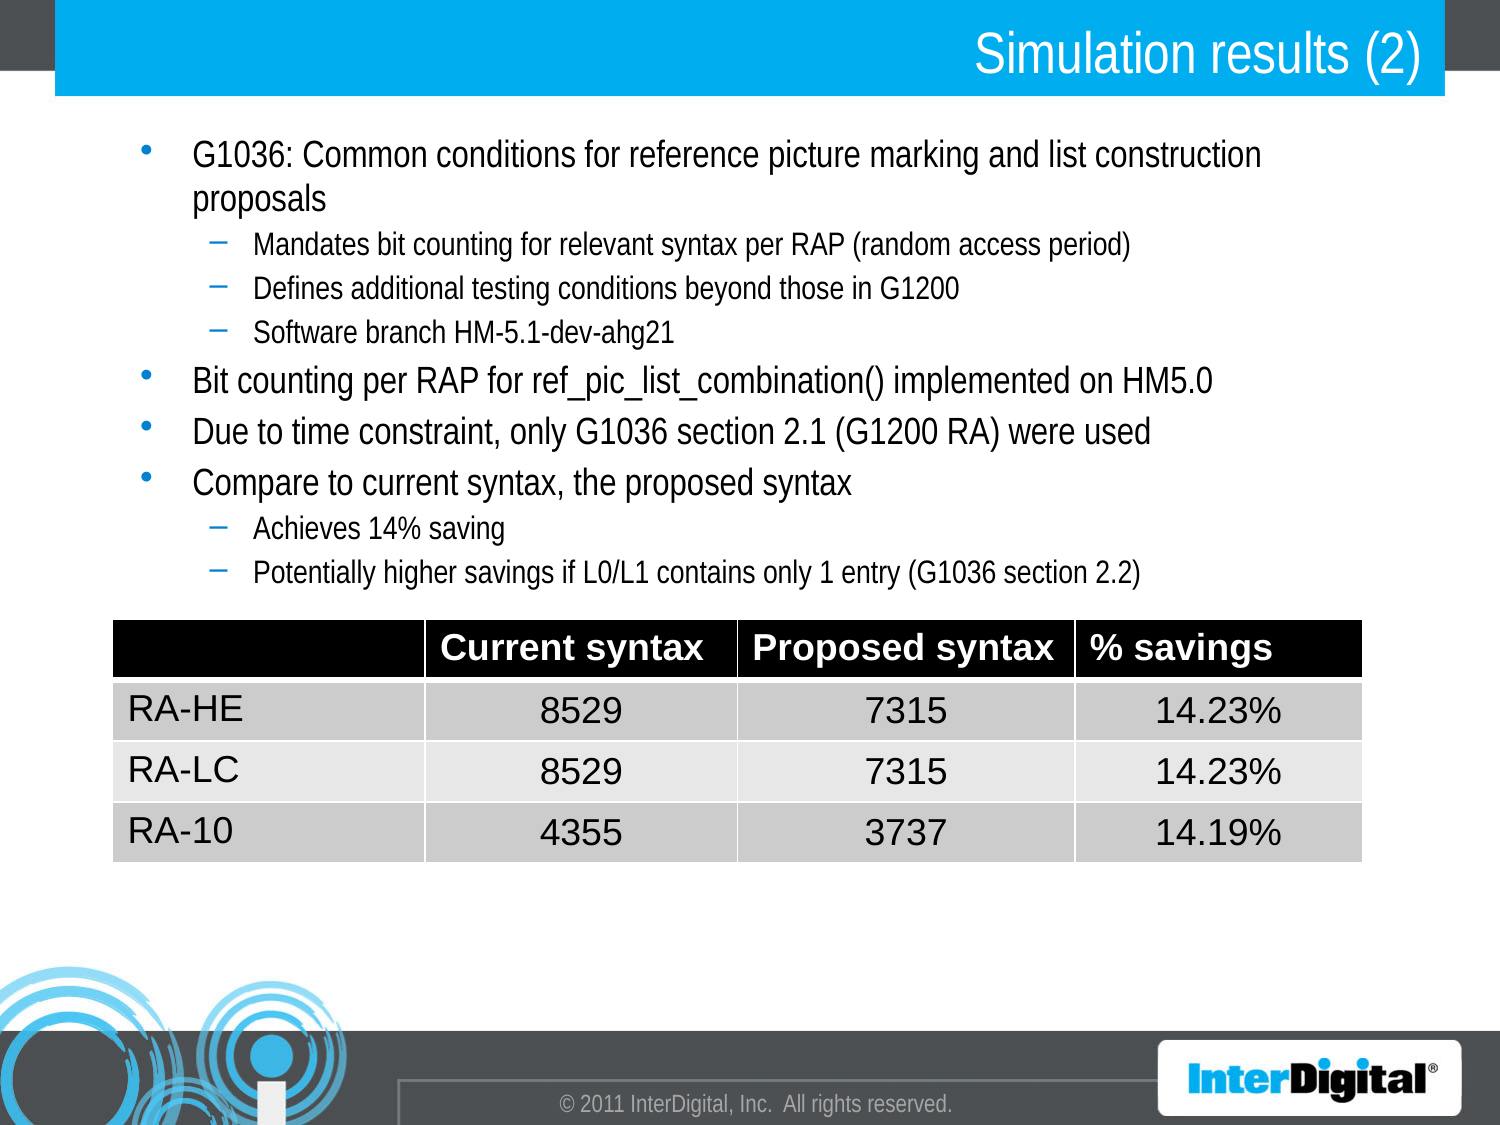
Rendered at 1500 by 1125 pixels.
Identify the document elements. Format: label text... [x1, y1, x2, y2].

table_header % savings [1076, 620, 1362, 677]
table_cell 14.19% [1076, 803, 1362, 862]
text_box G1036: Common conditions for reference picture marking and list construction proposals Mandates bit counting for relevant syntax per RAP (random access period) Defines additional testing conditions beyond those in G1200 Software branch HM-5.1-dev-ahg21 Bit counting per RAP for ref_pic_list_combination() implemented on HM5.0 Due to time constraint, only G1036 section 2.1 (G1200 RA) were used Compare to current syntax, the proposed syntax Achieves 14% saving Potentially higher savings if L0/L1 contains only 1 entry (G1036 section 2.2) [125, 125, 1375, 600]
table_cell RA-LC [113, 742, 424, 801]
table_cell RA-HE [113, 683, 424, 740]
table_cell 14.23% [1076, 742, 1362, 801]
table_cell 7315 [738, 742, 1074, 801]
table_header [113, 620, 424, 677]
table_cell 14.23% [1076, 683, 1362, 740]
table_cell RA-10 [113, 803, 424, 862]
title Simulation results (2) [74, 12, 1438, 88]
table_cell 3737 [738, 803, 1074, 862]
table_cell 8529 [426, 683, 737, 740]
table_cell 7315 [738, 683, 1074, 740]
table_cell 8529 [426, 742, 737, 801]
table_header Current syntax [426, 620, 737, 677]
table_header Proposed syntax [738, 620, 1074, 677]
table_cell 4355 [426, 803, 737, 862]
picture [0, 0, 1500, 1125]
